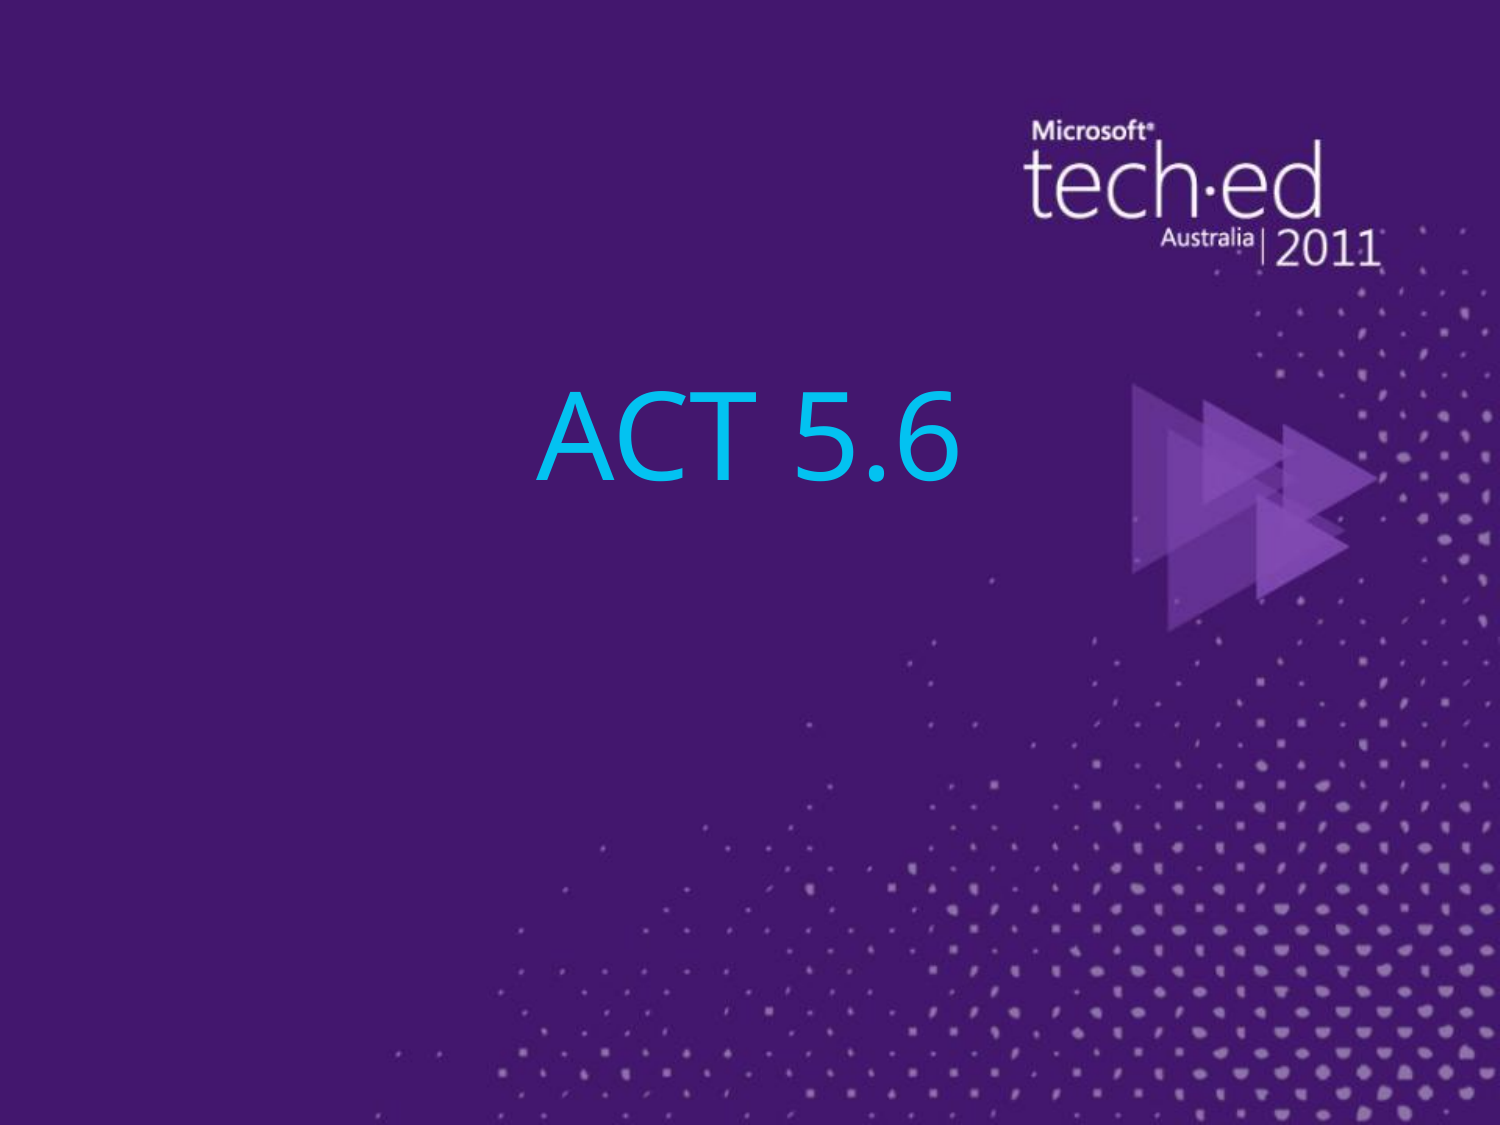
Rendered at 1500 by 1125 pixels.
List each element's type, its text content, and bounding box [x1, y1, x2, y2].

picture [0, 0, 1500, 1125]
title ACT 5.6 [112, 349, 1388, 514]
